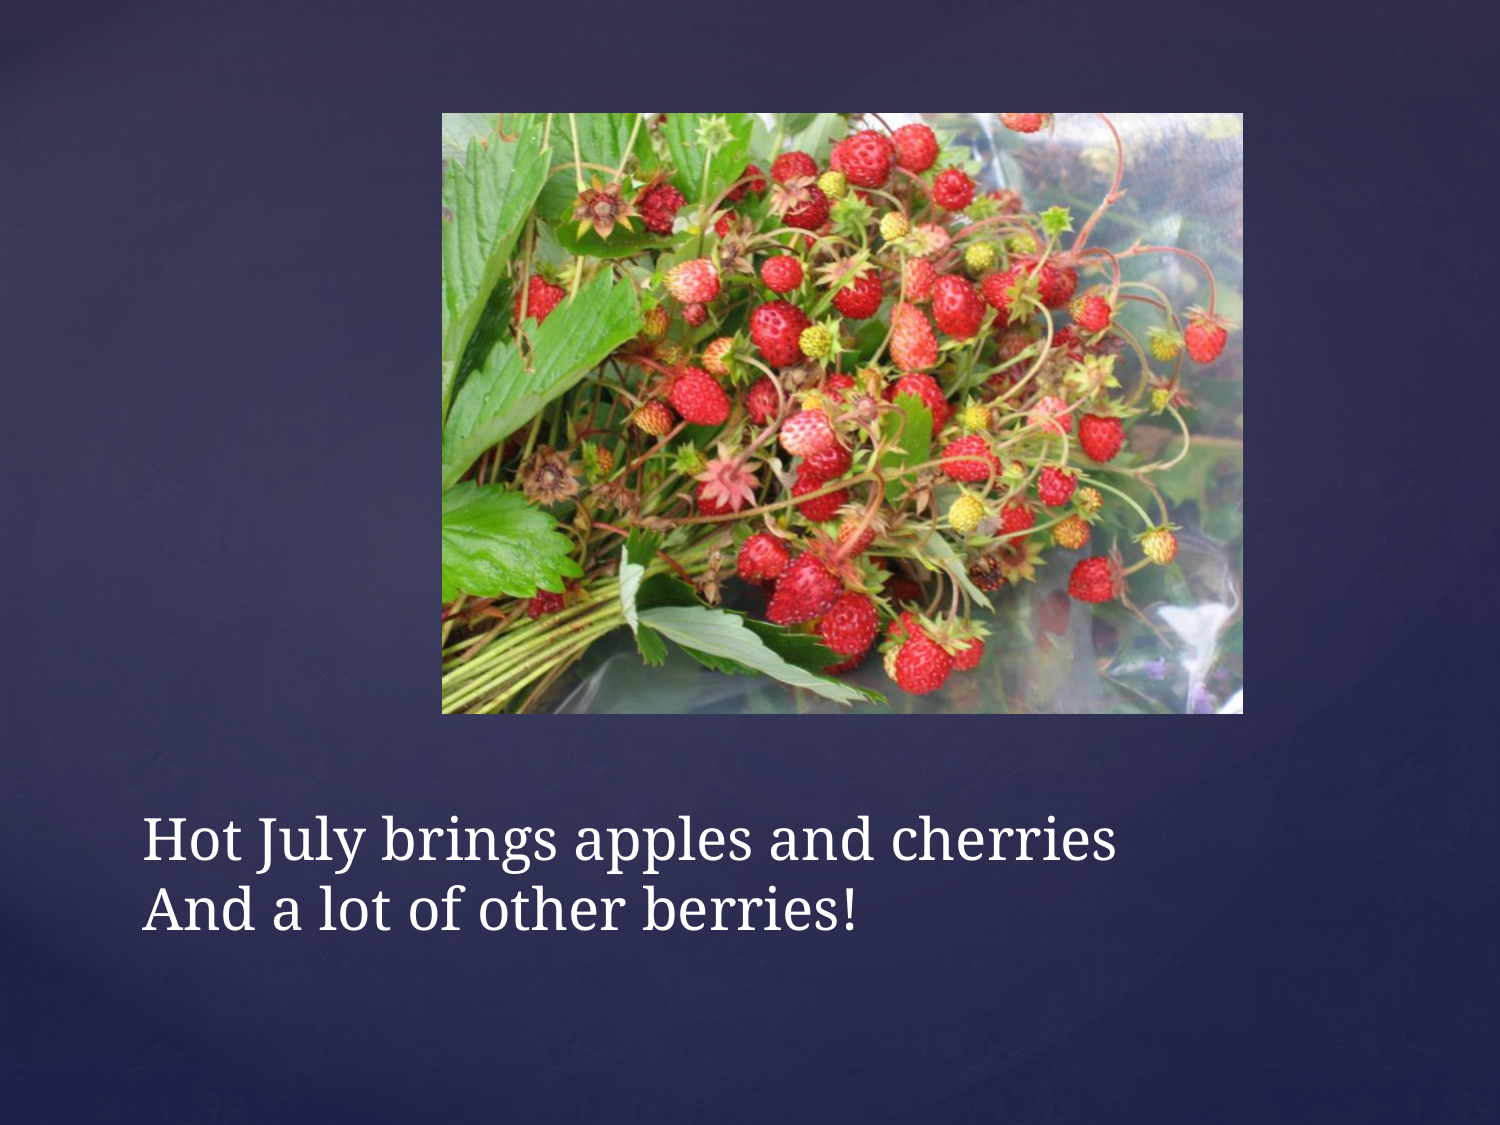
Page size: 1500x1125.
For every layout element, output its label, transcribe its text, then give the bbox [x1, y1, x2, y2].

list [442, 113, 1244, 715]
title Hot July brings apples and cherries And a lot of other berries! [127, 800, 1365, 950]
